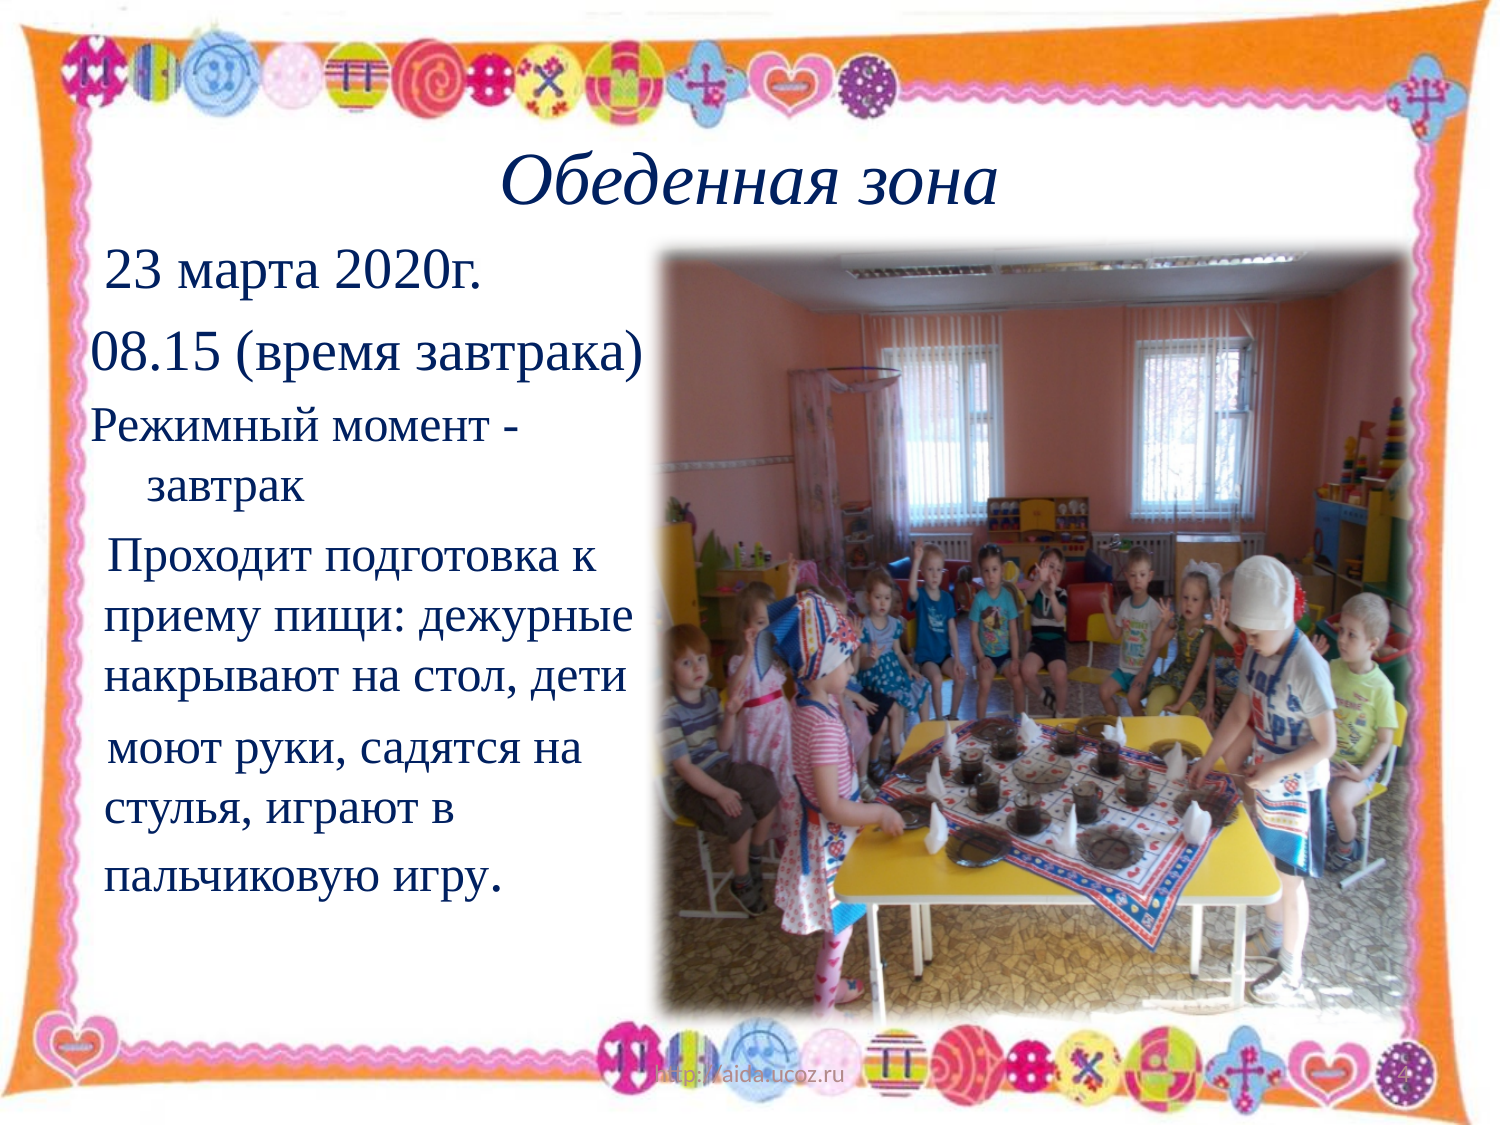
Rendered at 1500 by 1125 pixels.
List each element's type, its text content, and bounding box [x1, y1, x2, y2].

slide_number 4 [1074, 1042, 1425, 1103]
picture [0, 0, 1500, 1125]
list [644, 234, 1426, 1032]
list 23 марта 2020г. 08.15 (время завтрака) Режимный момент - завтрак Проходит подготовка к приему пищи: дежурные накрывают на стол, дети моют руки, садятся на стулья, играют в пальчиковую игру. [74, 222, 692, 1006]
title Обеденная зона [74, 116, 1426, 233]
footer http://aida.ucoz.ru [512, 1042, 988, 1103]
